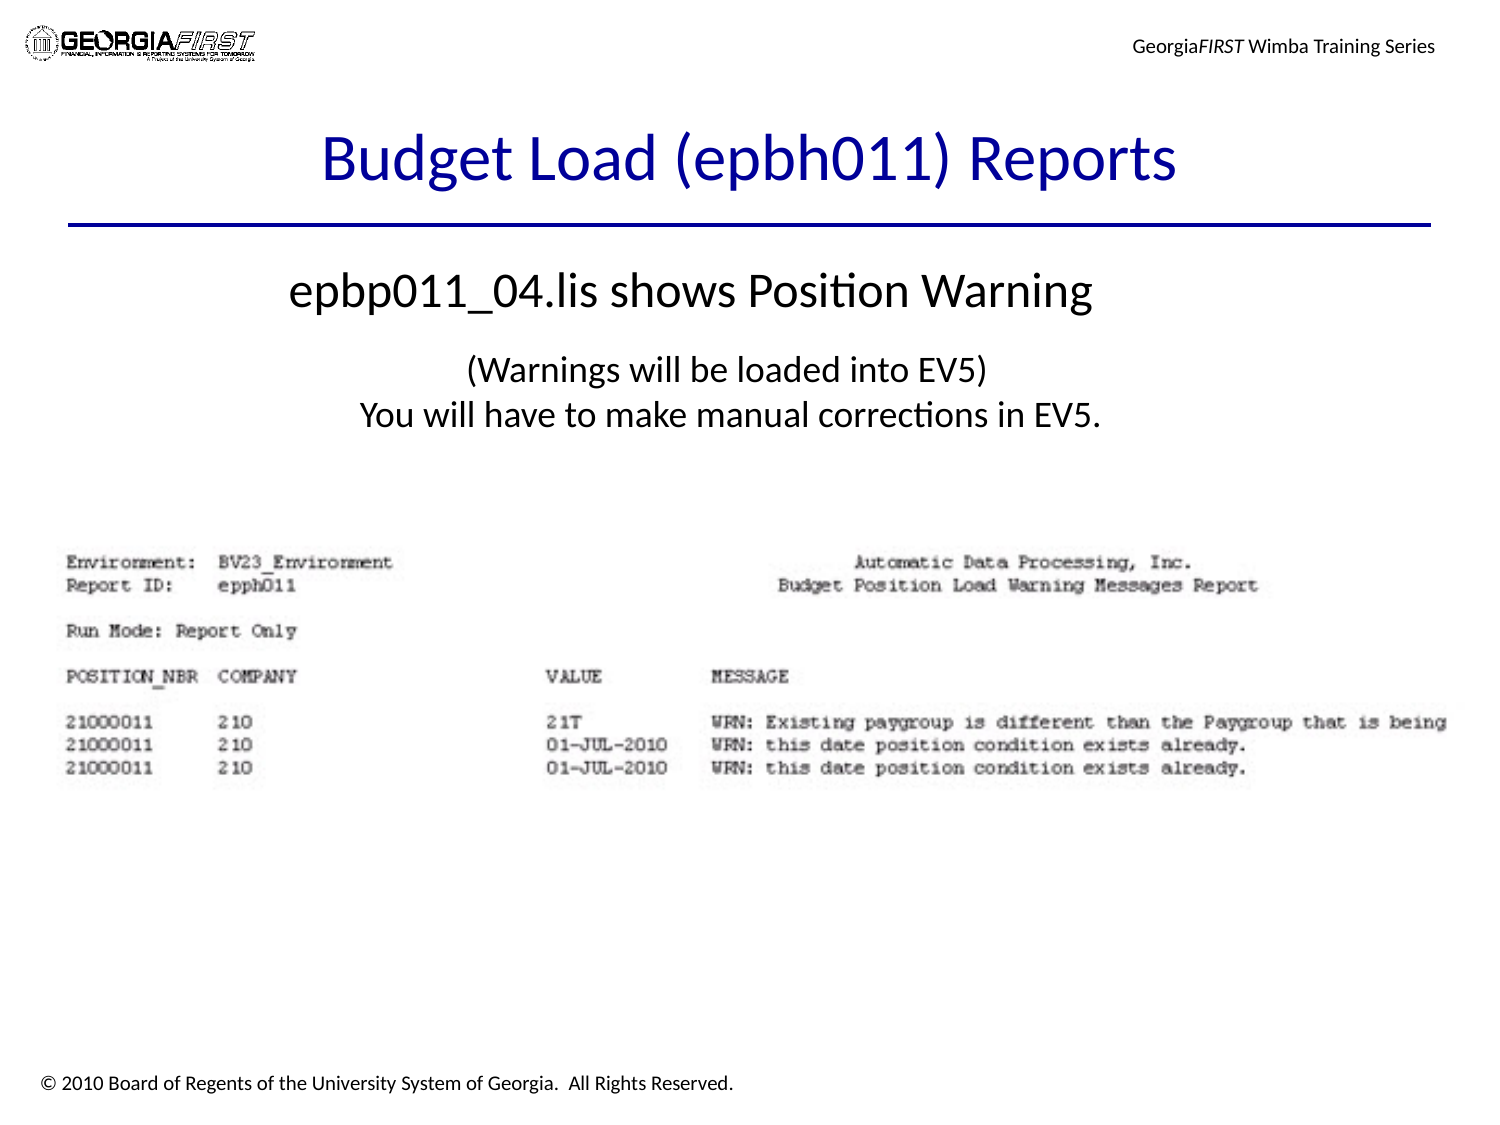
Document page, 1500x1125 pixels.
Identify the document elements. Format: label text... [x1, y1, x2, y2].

text_box epbp011_04.lis shows Position Warning [112, 249, 1425, 370]
picture [40, 512, 1476, 826]
text_box (Warnings will be loaded into EV5) You will have to make manual corrections in EV5. [312, 337, 1150, 443]
title Budget Load (epbh011) Reports [75, 75, 1425, 233]
picture [24, 24, 255, 63]
